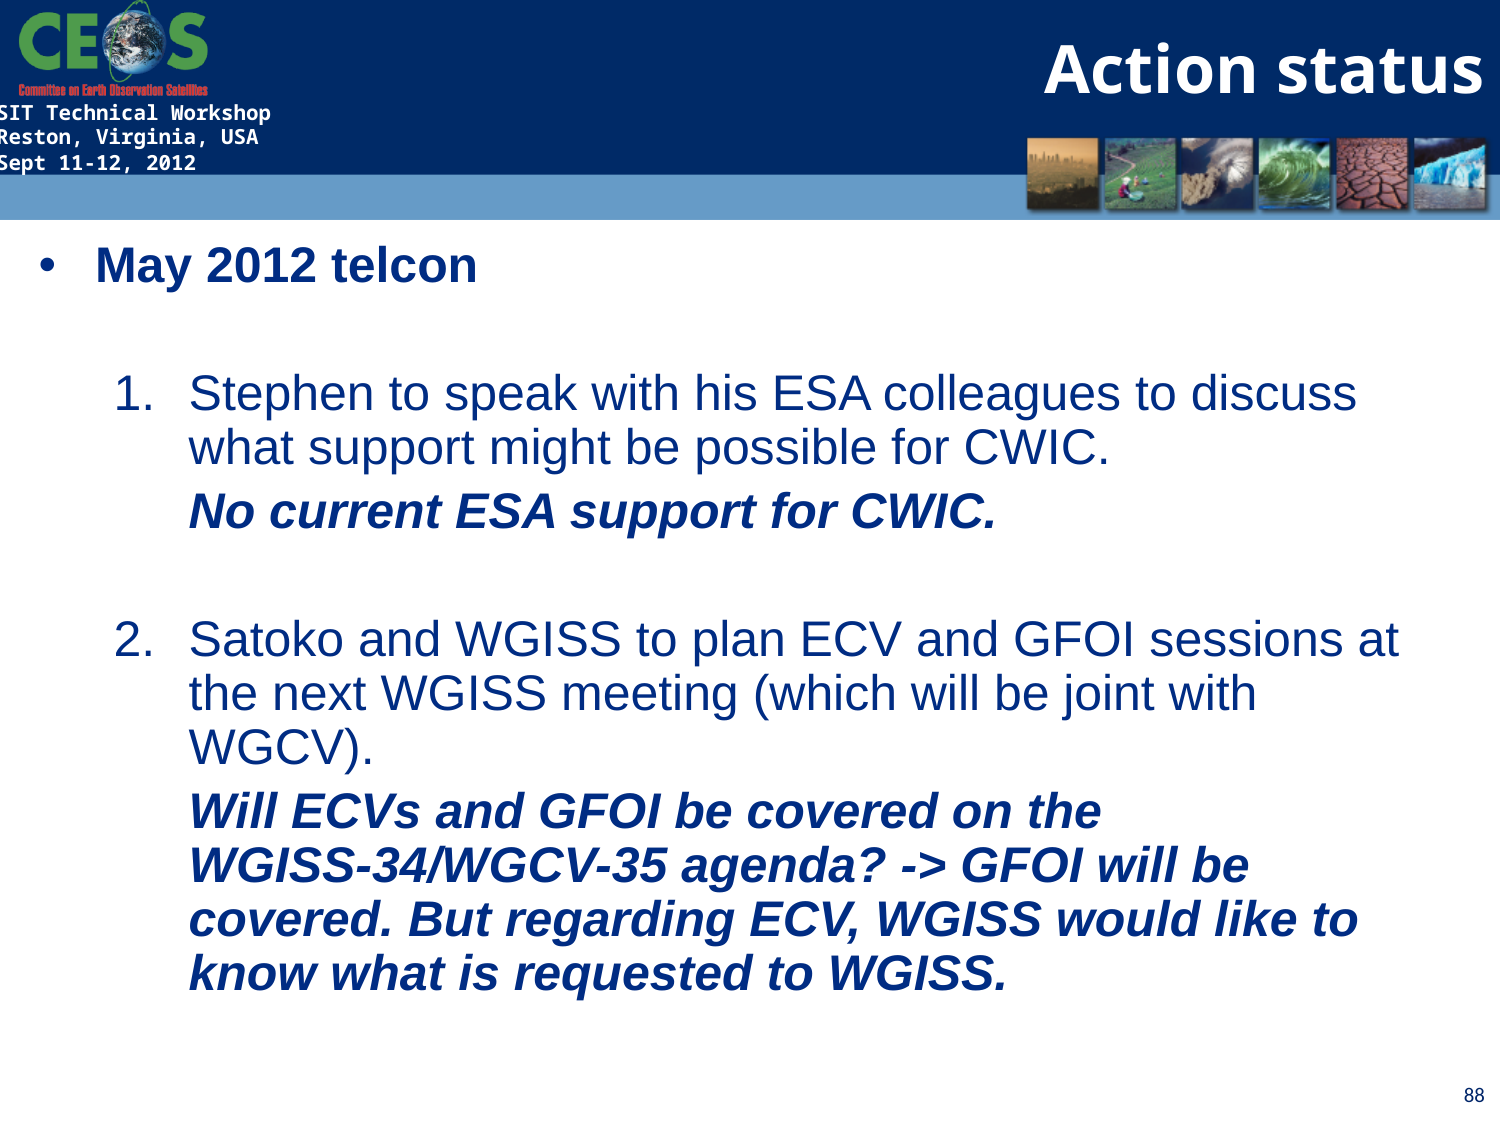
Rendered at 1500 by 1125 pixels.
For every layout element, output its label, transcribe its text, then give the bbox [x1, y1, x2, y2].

text_box May 2012 telcon Stephen to speak with his ESA colleagues to discuss what support might be possible for CWIC. No current ESA support for CWIC. Satoko and WGISS to plan ECV and GFOI sessions at the next WGISS meeting (which will be joint with WGCV). Will ECVs and GFOI be covered on the WGISS-34/WGCV-35 agenda? -> GFOI will be covered. But regarding ECV, WGISS would like to know what is requested to WGISS. [24, 232, 1473, 1074]
picture [0, 0, 1500, 220]
title Action status [226, 16, 1500, 117]
slide_number 88 [1187, 1073, 1500, 1125]
